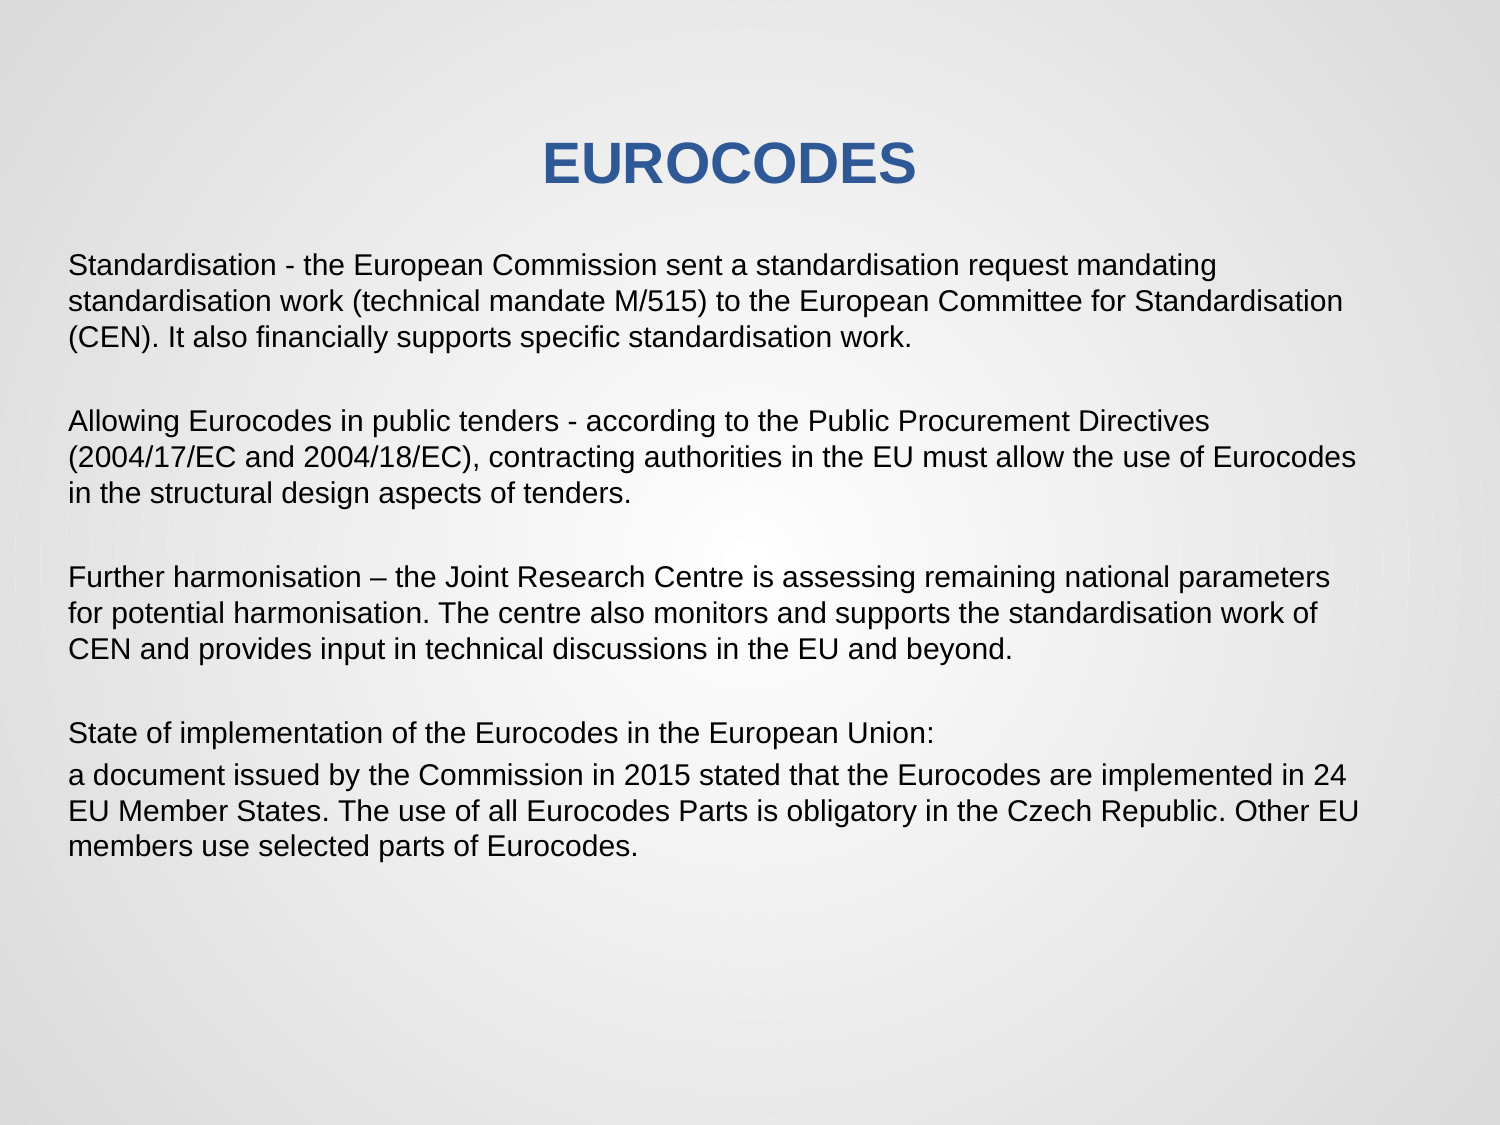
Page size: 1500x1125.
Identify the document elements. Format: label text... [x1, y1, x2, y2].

title EUROCODES [100, 66, 1376, 209]
subtitle Standardisation - the European Commission sent a standardisation request mandating standardisation work (technical mandate M/515) to the European Committee for Standardisation (CEN). It also financially supports specific standardisation work. Allowing Eurocodes in public tenders - according to the Public Procurement Directives (2004/17/EC and 2004/18/EC), contracting authorities in the EU must allow the use of Eurocodes in the structural design aspects of tenders. Further harmonisation – the Joint Research Centre is assessing remaining national parameters for potential harmonisation. The centre also monitors and supports the standardisation work of CEN and provides input in technical discussions in the EU and beyond. State of implementation of the Eurocodes in the European Union: a document issued by the Commission in 2015 stated that the Eurocodes are implemented in 24 EU Member States. The use of all Eurocodes Parts is obligatory in the Czech Republic. Other EU members use selected parts of Eurocodes. [53, 196, 1387, 906]
